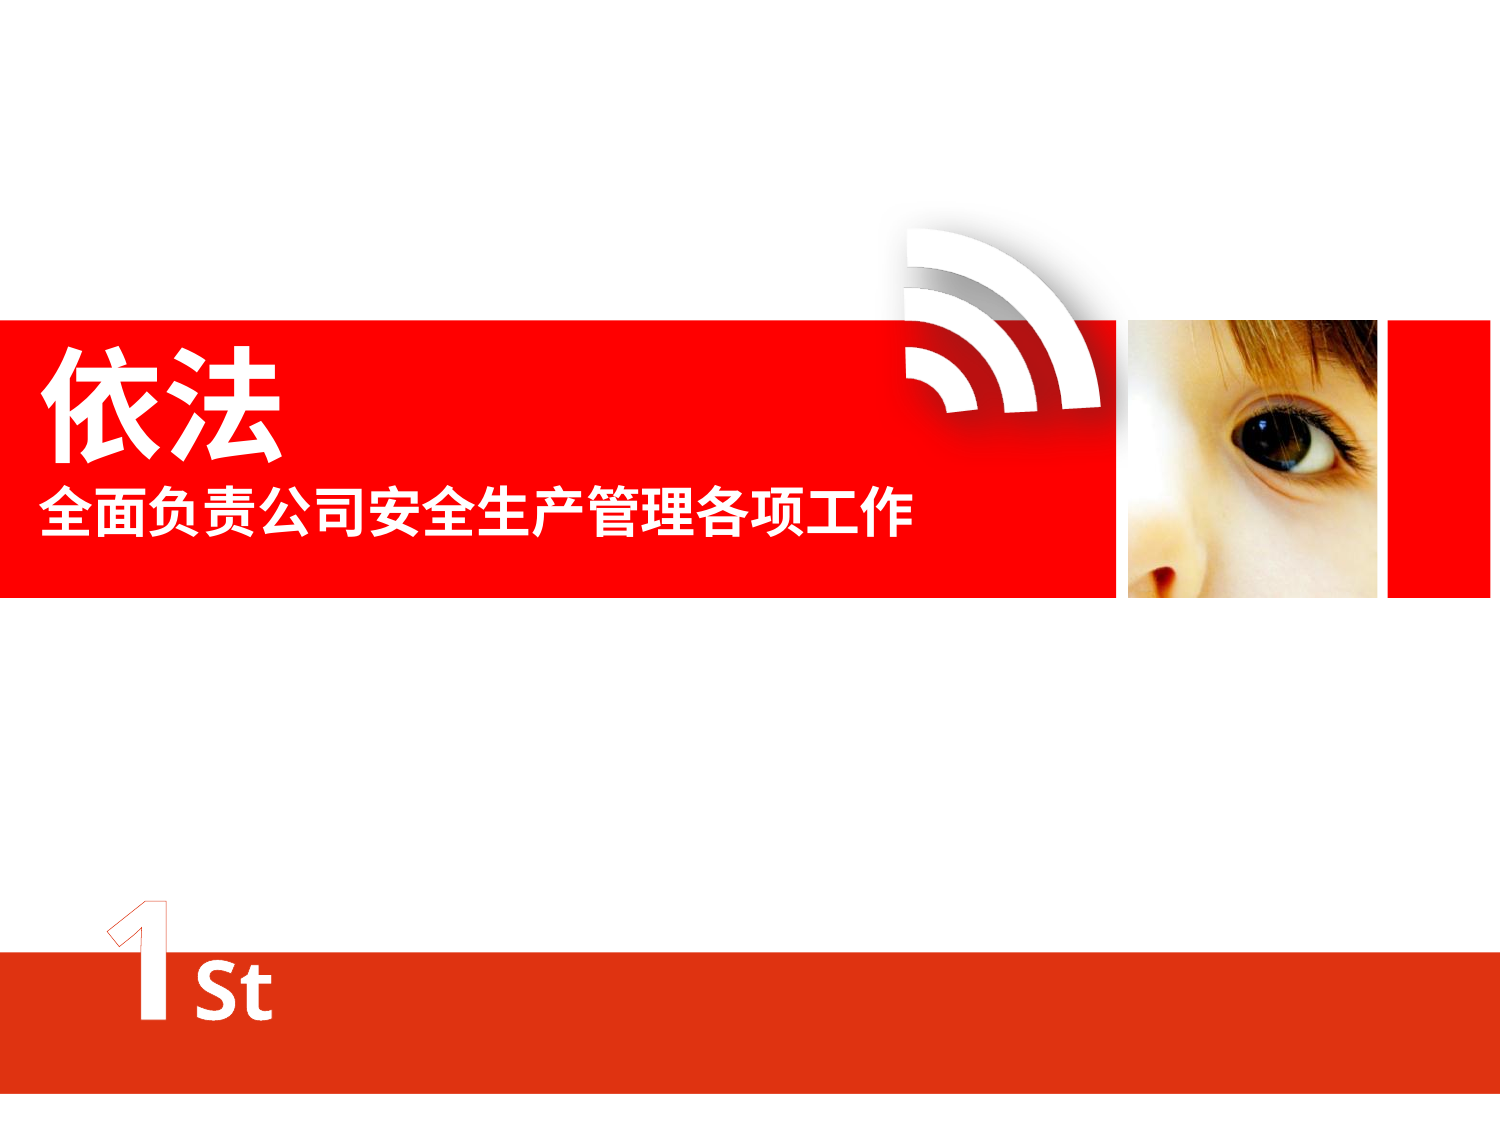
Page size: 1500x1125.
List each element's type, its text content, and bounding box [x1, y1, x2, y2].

picture [1127, 320, 1378, 599]
text_box [0, 318, 1118, 600]
text_box [1386, 318, 1493, 600]
picture [903, 227, 1101, 414]
text_box 依法 全面负责公司安全生产管理各项工作 [23, 320, 1081, 551]
text_box 1St [82, 845, 475, 1061]
